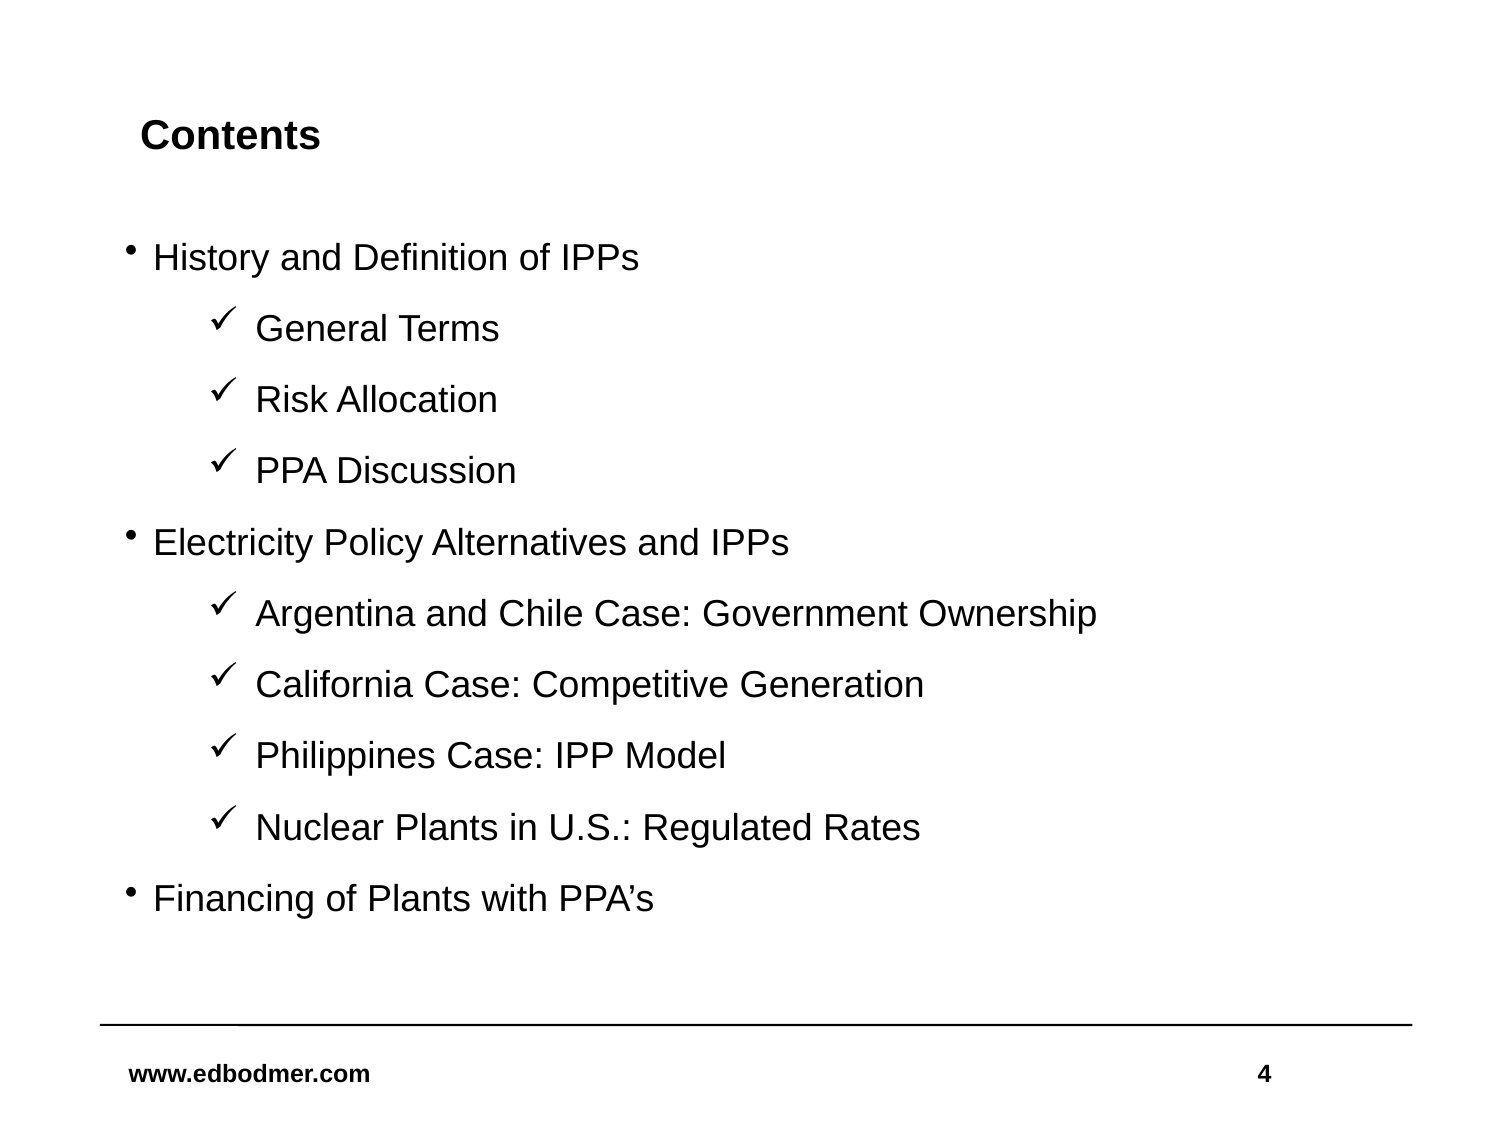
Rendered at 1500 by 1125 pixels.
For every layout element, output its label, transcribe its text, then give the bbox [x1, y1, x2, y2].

title Contents [125, 99, 1288, 224]
list History and Definition of IPPs General Terms Risk Allocation PPA Discussion Electricity Policy Alternatives and IPPs Argentina and Chile Case: Government Ownership California Case: Competitive Generation Philippines Case: IPP Model Nuclear Plants in U.S.: Regulated Rates Financing of Plants with PPA’s [99, 224, 1375, 1000]
